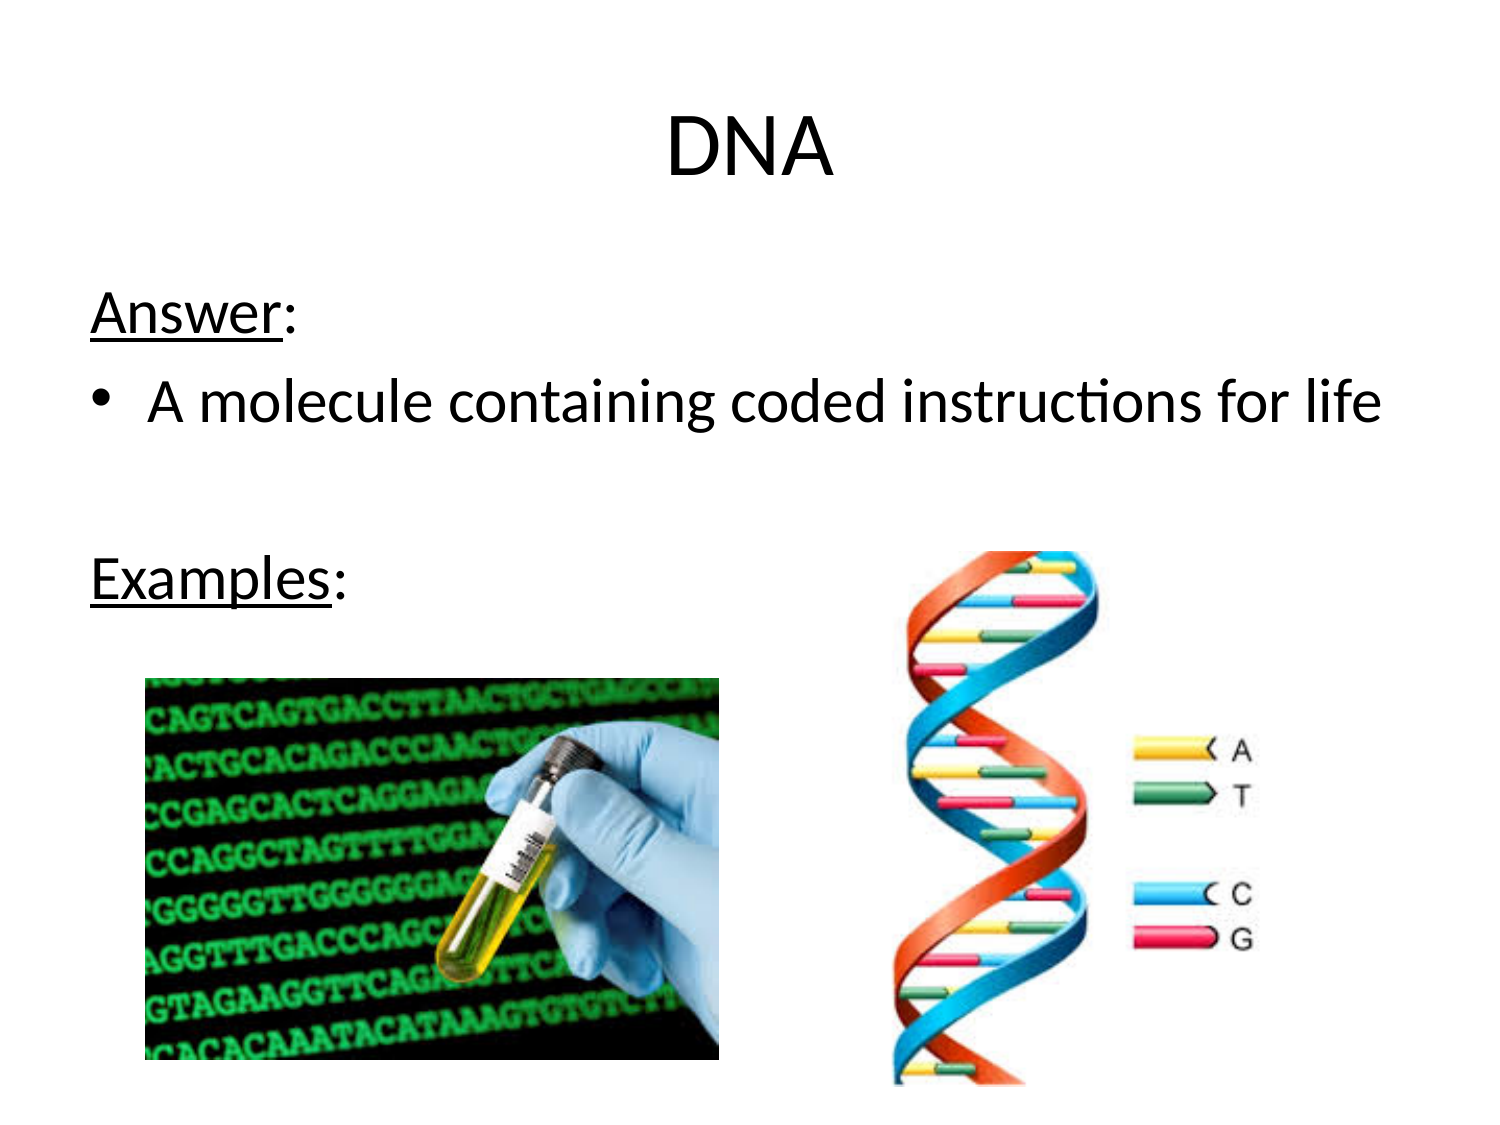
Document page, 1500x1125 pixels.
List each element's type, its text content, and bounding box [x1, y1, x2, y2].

picture [145, 678, 719, 1060]
picture [876, 550, 1286, 1087]
list Answer: A molecule containing coded instructions for life Examples: [75, 262, 1425, 679]
title DNA [75, 45, 1425, 233]
